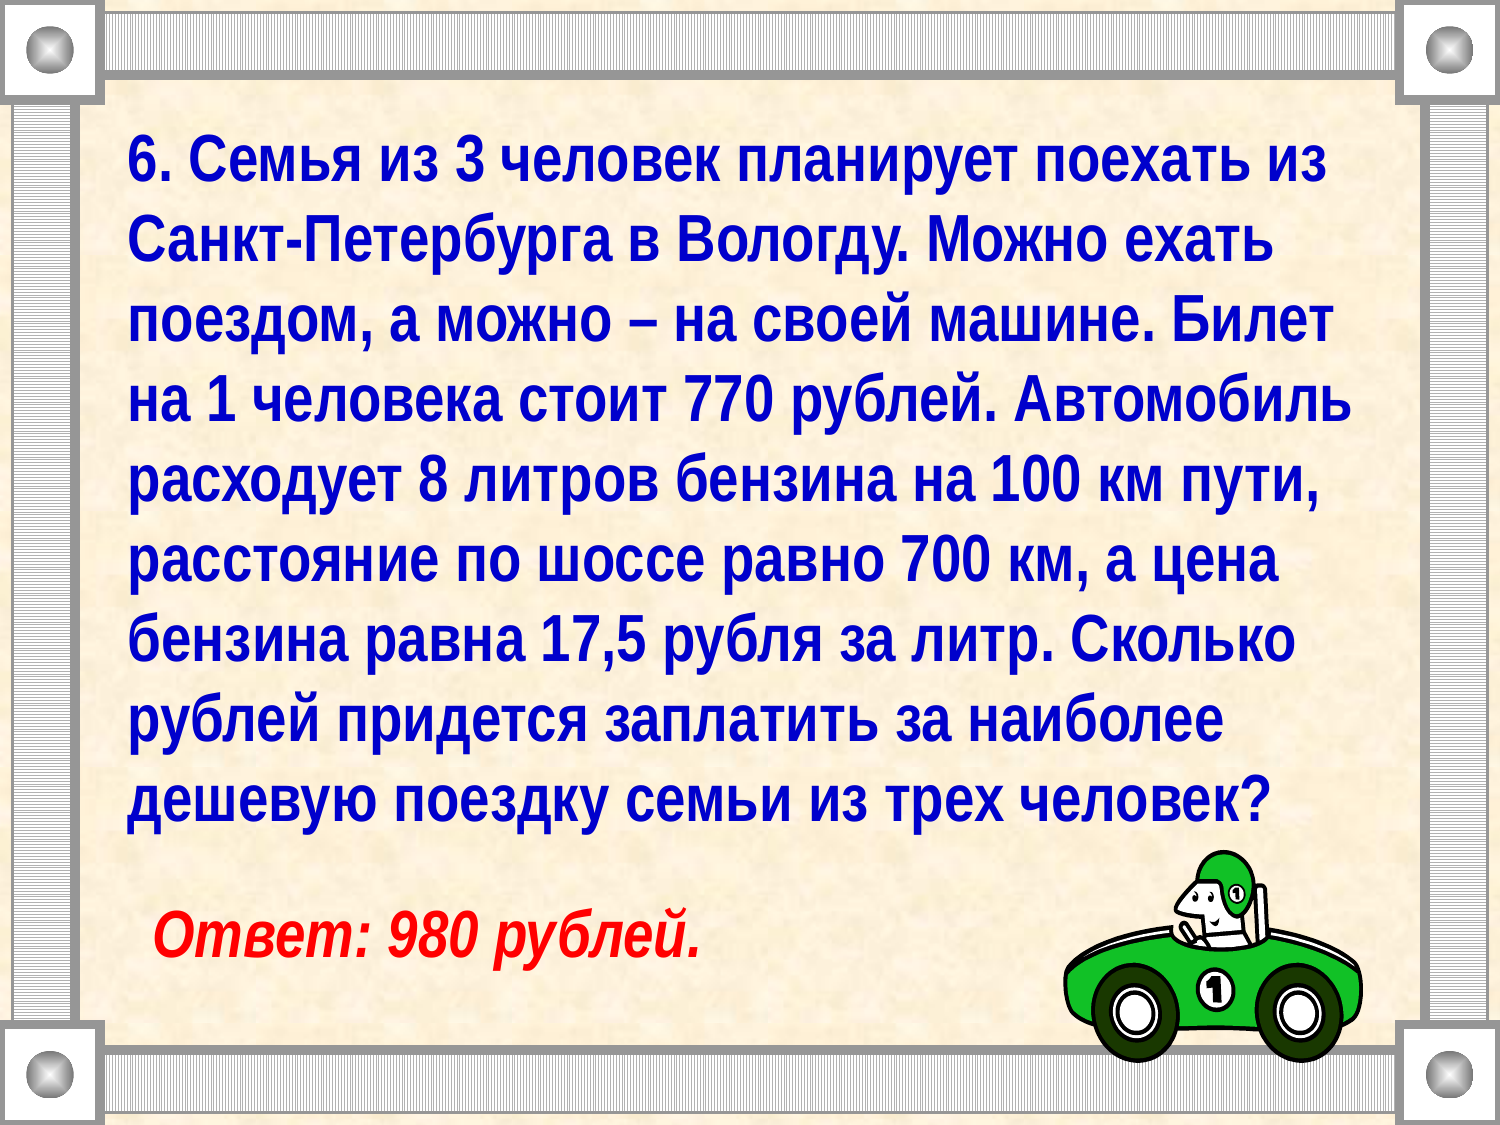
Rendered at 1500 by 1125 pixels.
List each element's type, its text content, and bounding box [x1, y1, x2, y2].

title 6. Семья из 3 человек планирует поехать из Санкт-Петербурга в Вологду. Можно ехать поездом, а можно – на своей машине. Билет на 1 человека стоит 770 рублей. Автомобиль расходует 8 литров бензина на 100 км пути, расстояние по шоссе равно 700 км, а цена бензина равна 17,5 рубля за литр. Сколько рублей придется заплатить за наиболее дешевую поездку семьи из трех человек? [112, 162, 1388, 788]
text_box Ответ: 980 рублей. [137, 875, 888, 988]
picture [80, 80, 1420, 1063]
picture [1489, 105, 1500, 1020]
picture [105, 0, 1395, 11]
picture [105, 1114, 1395, 1125]
picture [0, 105, 11, 1020]
